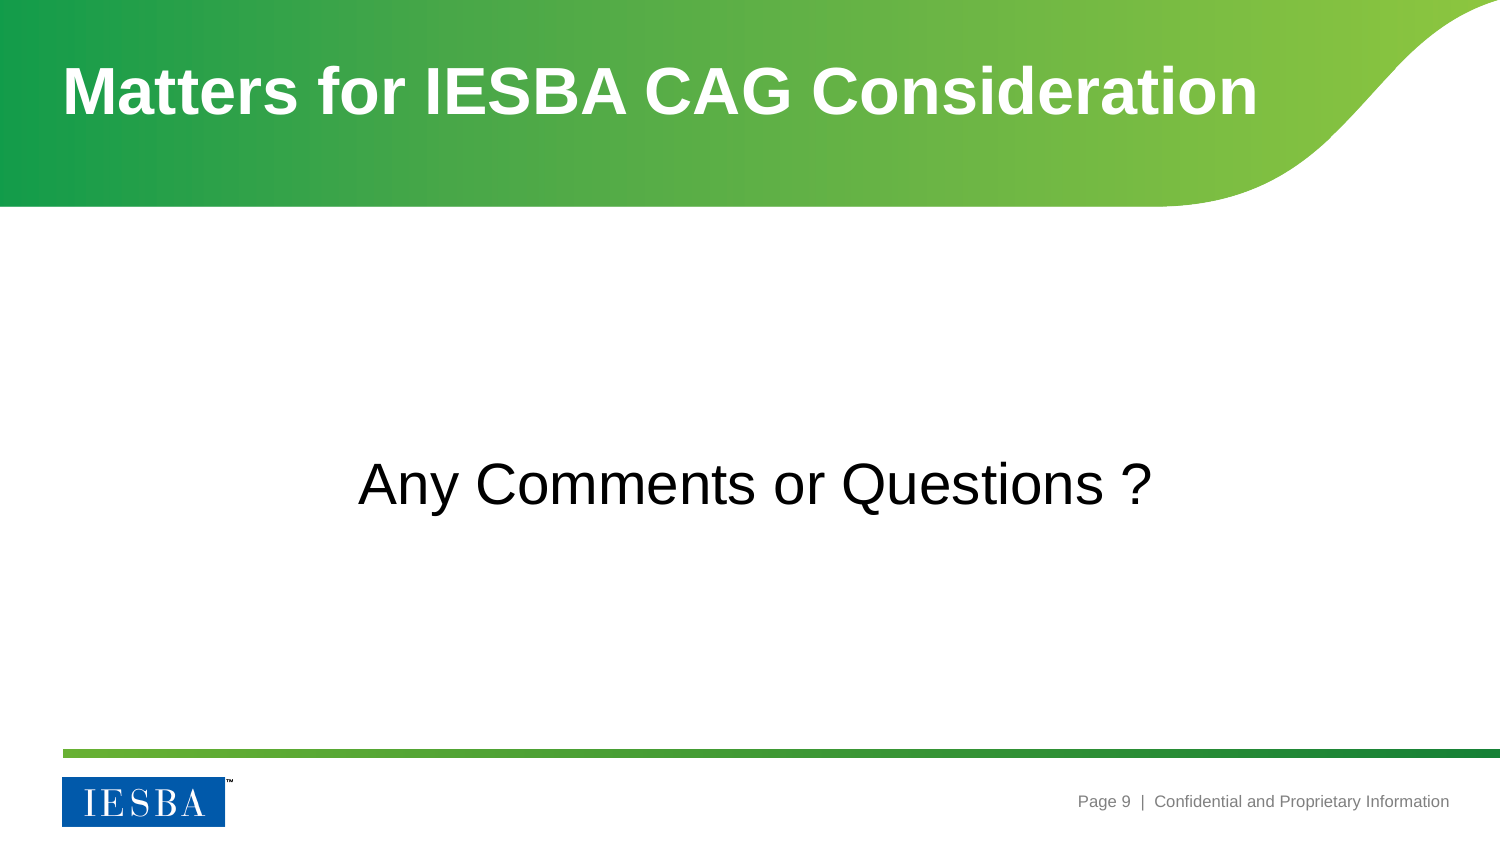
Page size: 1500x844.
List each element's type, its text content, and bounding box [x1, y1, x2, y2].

picture [0, 0, 1500, 207]
title Matters for IESBA CAG Consideration [62, 55, 1300, 121]
picture [62, 777, 233, 827]
list Any Comments or Questions ? [62, 220, 1450, 724]
